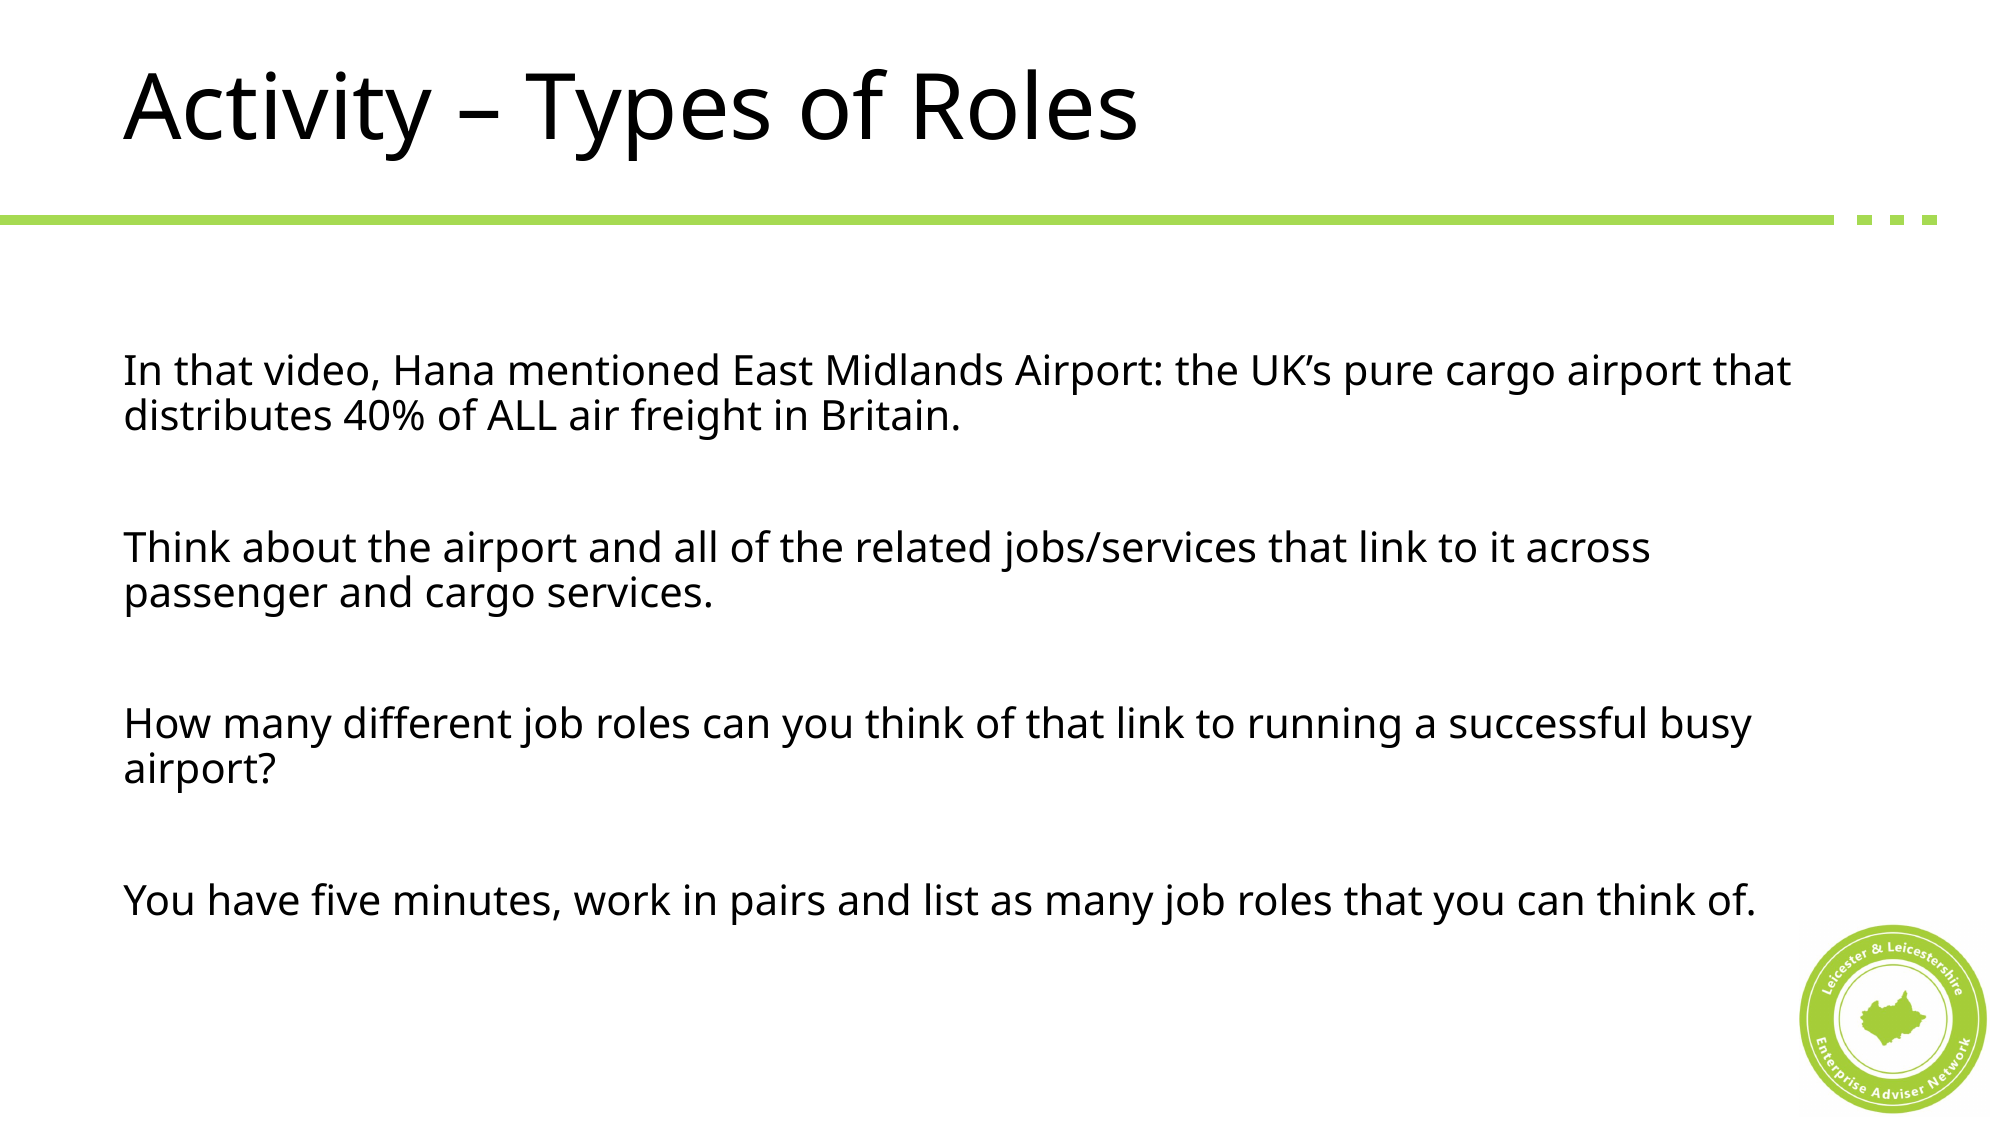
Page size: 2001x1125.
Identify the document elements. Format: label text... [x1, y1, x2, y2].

picture [1799, 920, 1990, 1117]
text_box [1857, 215, 1872, 225]
text_box [0, 215, 1834, 225]
text_box [1890, 215, 1904, 225]
text_box [1922, 215, 1937, 225]
title Activity – Types of Roles [108, 41, 1800, 177]
list In that video, Hana mentioned East Midlands Airport: the UK’s pure cargo airport that distributes 40% of ALL air freight in Britain. Think about the airport and all of the related jobs/services that link to it across passenger and cargo services. How many different job roles can you think of that link to running a successful busy airport? You have five minutes, work in pairs and list as many job roles that you can think of. [108, 341, 1834, 993]
